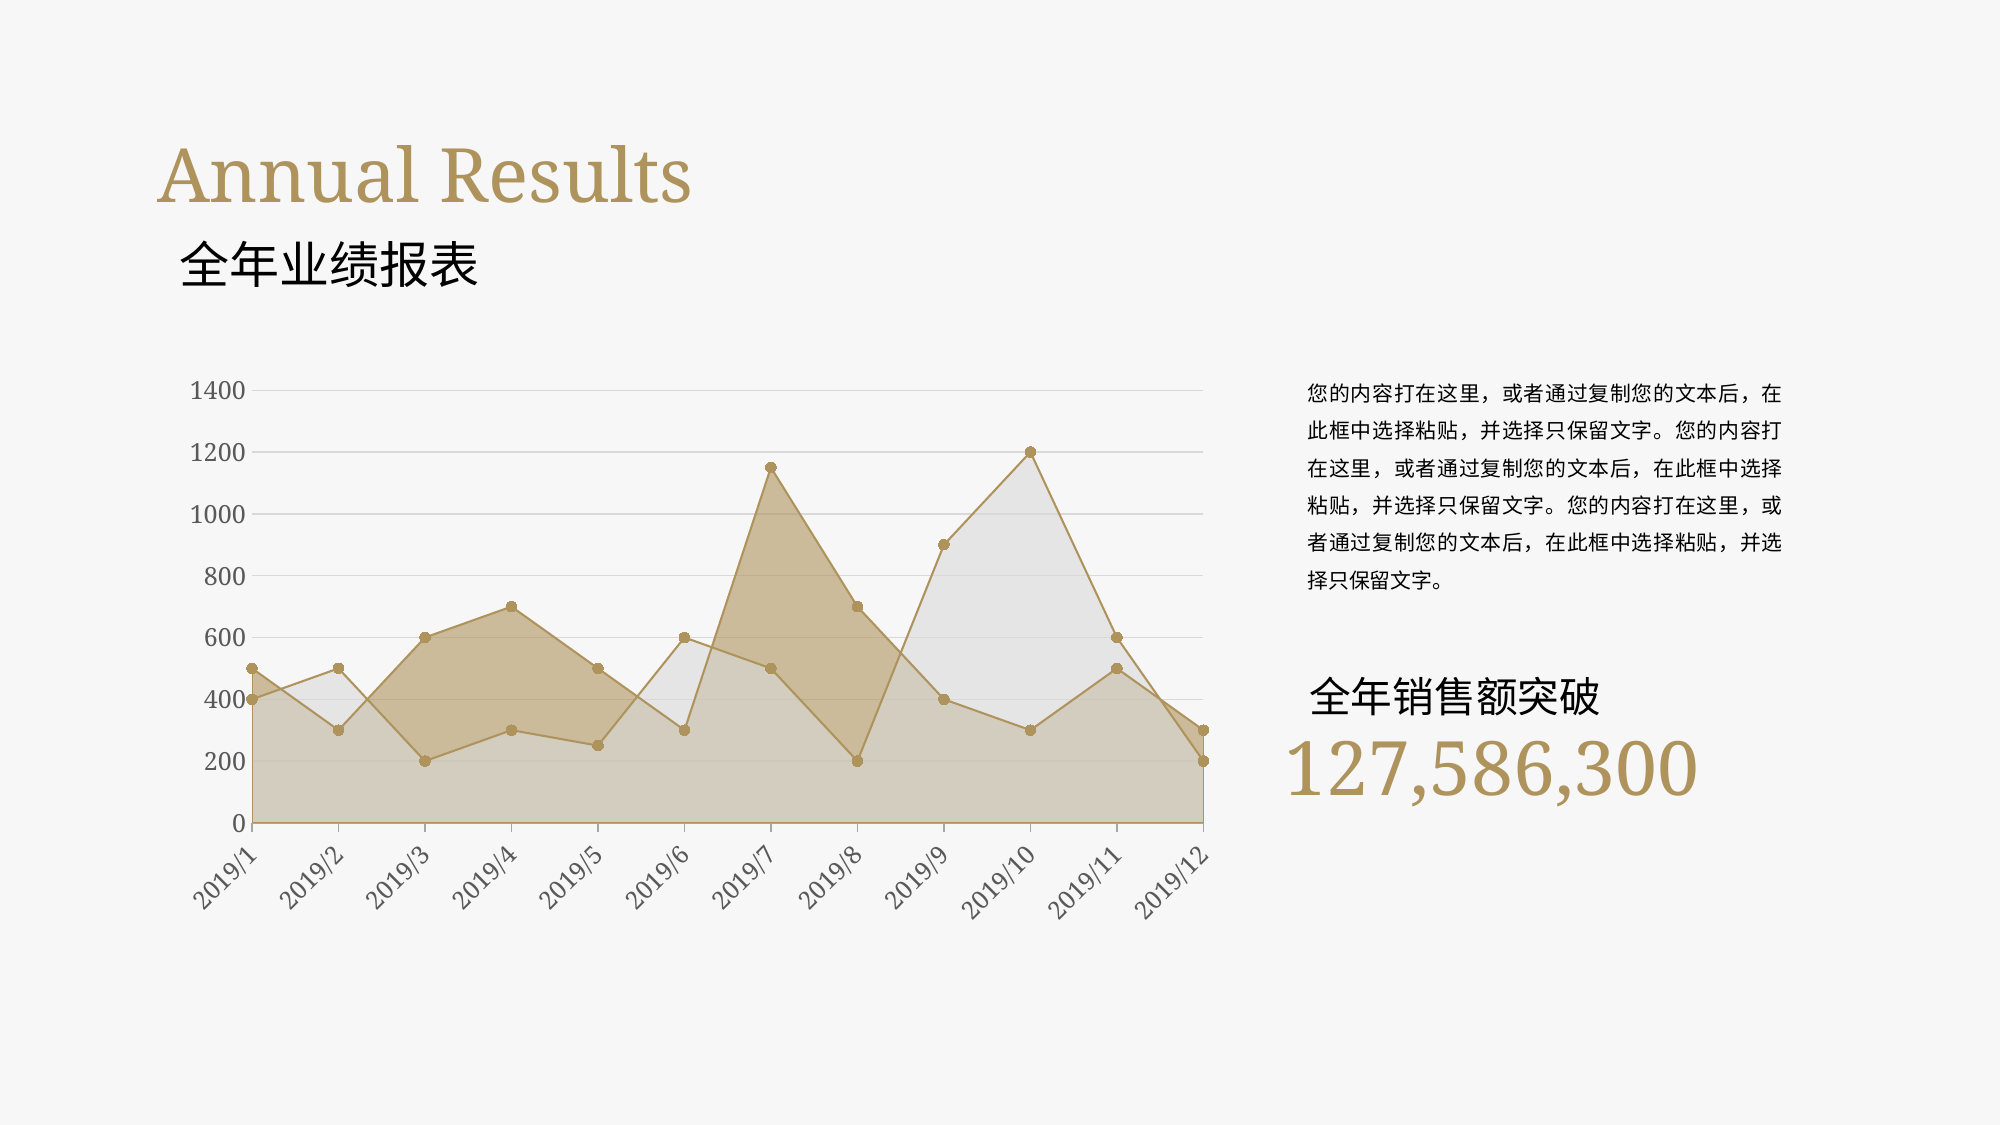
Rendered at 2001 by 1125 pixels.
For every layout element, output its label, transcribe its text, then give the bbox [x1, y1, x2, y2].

text_box 127,586,300 [1269, 712, 1715, 818]
chart [163, 361, 1238, 939]
text_box 您的内容打在这里，或者通过复制您的文本后，在此框中选择粘贴，并选择只保留文字。您的内容打在这里，或者通过复制您的文本后，在此框中选择粘贴，并选择只保留文字。您的内容打在这里，或者通过复制您的文本后，在此框中选择粘贴，并选择只保留文字。 [1293, 360, 1798, 600]
text_box Annual Results [142, 119, 710, 225]
text_box 全年业绩报表 [164, 226, 495, 301]
text_box 全年销售额突破 [1294, 663, 1617, 712]
